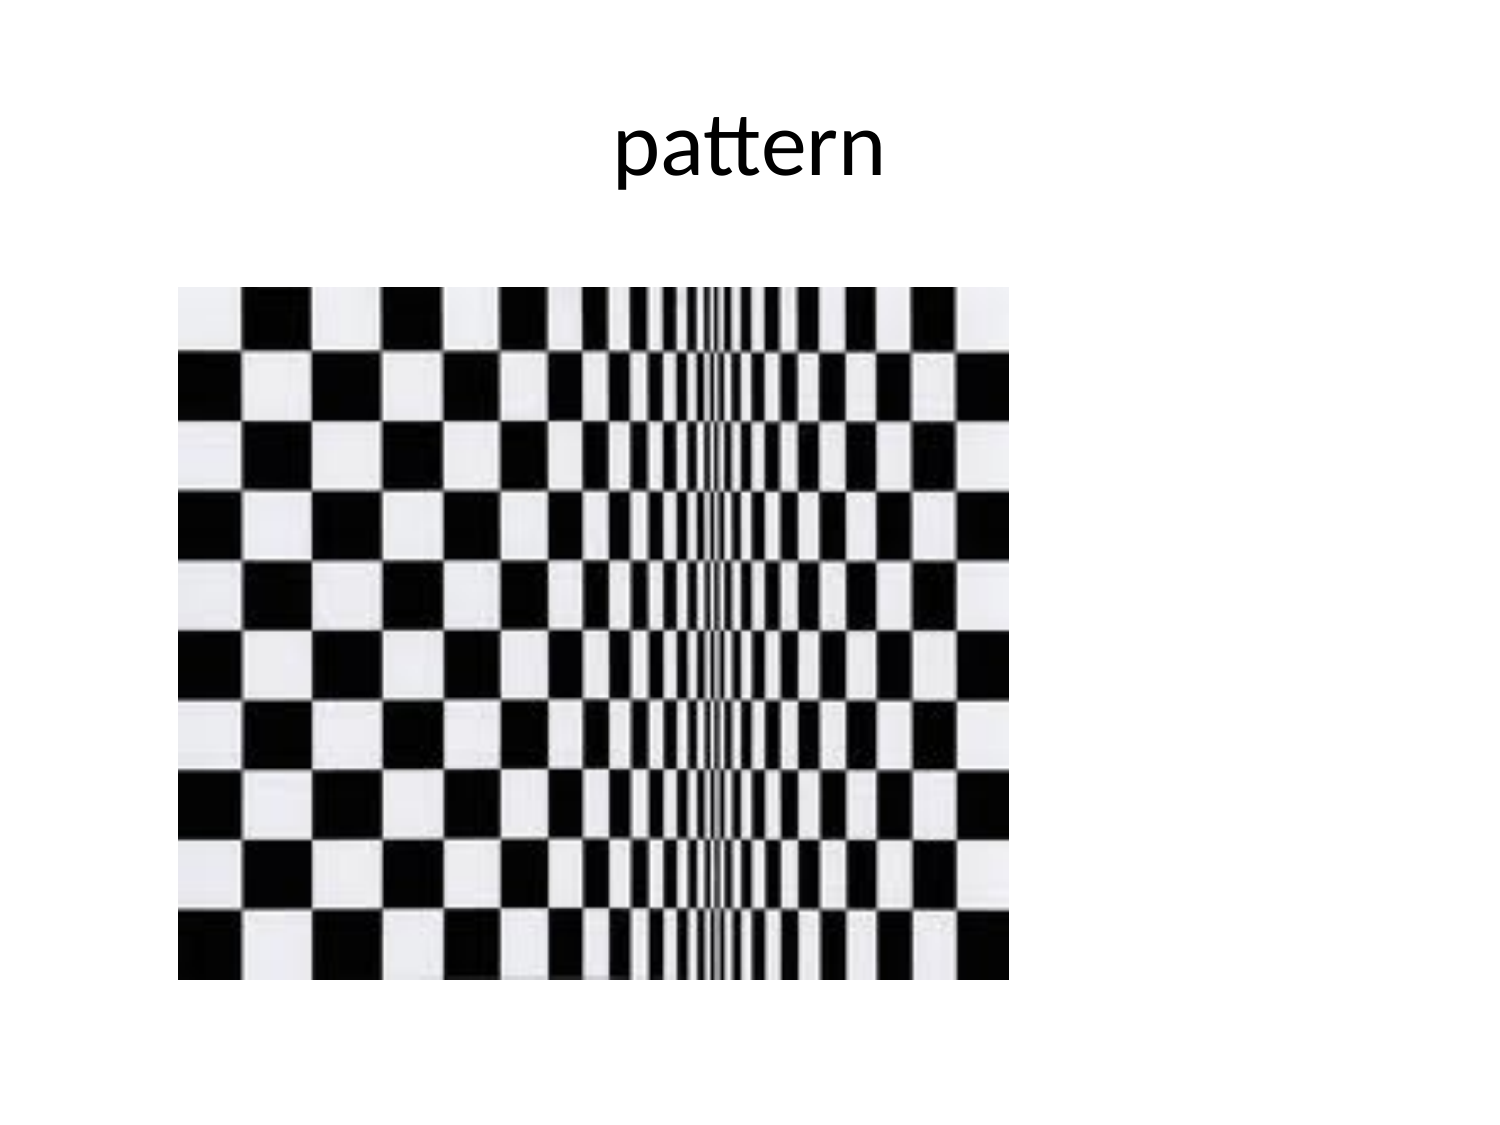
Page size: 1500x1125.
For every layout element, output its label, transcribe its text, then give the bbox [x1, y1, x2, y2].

title pattern [75, 45, 1425, 233]
picture [178, 287, 1009, 980]
